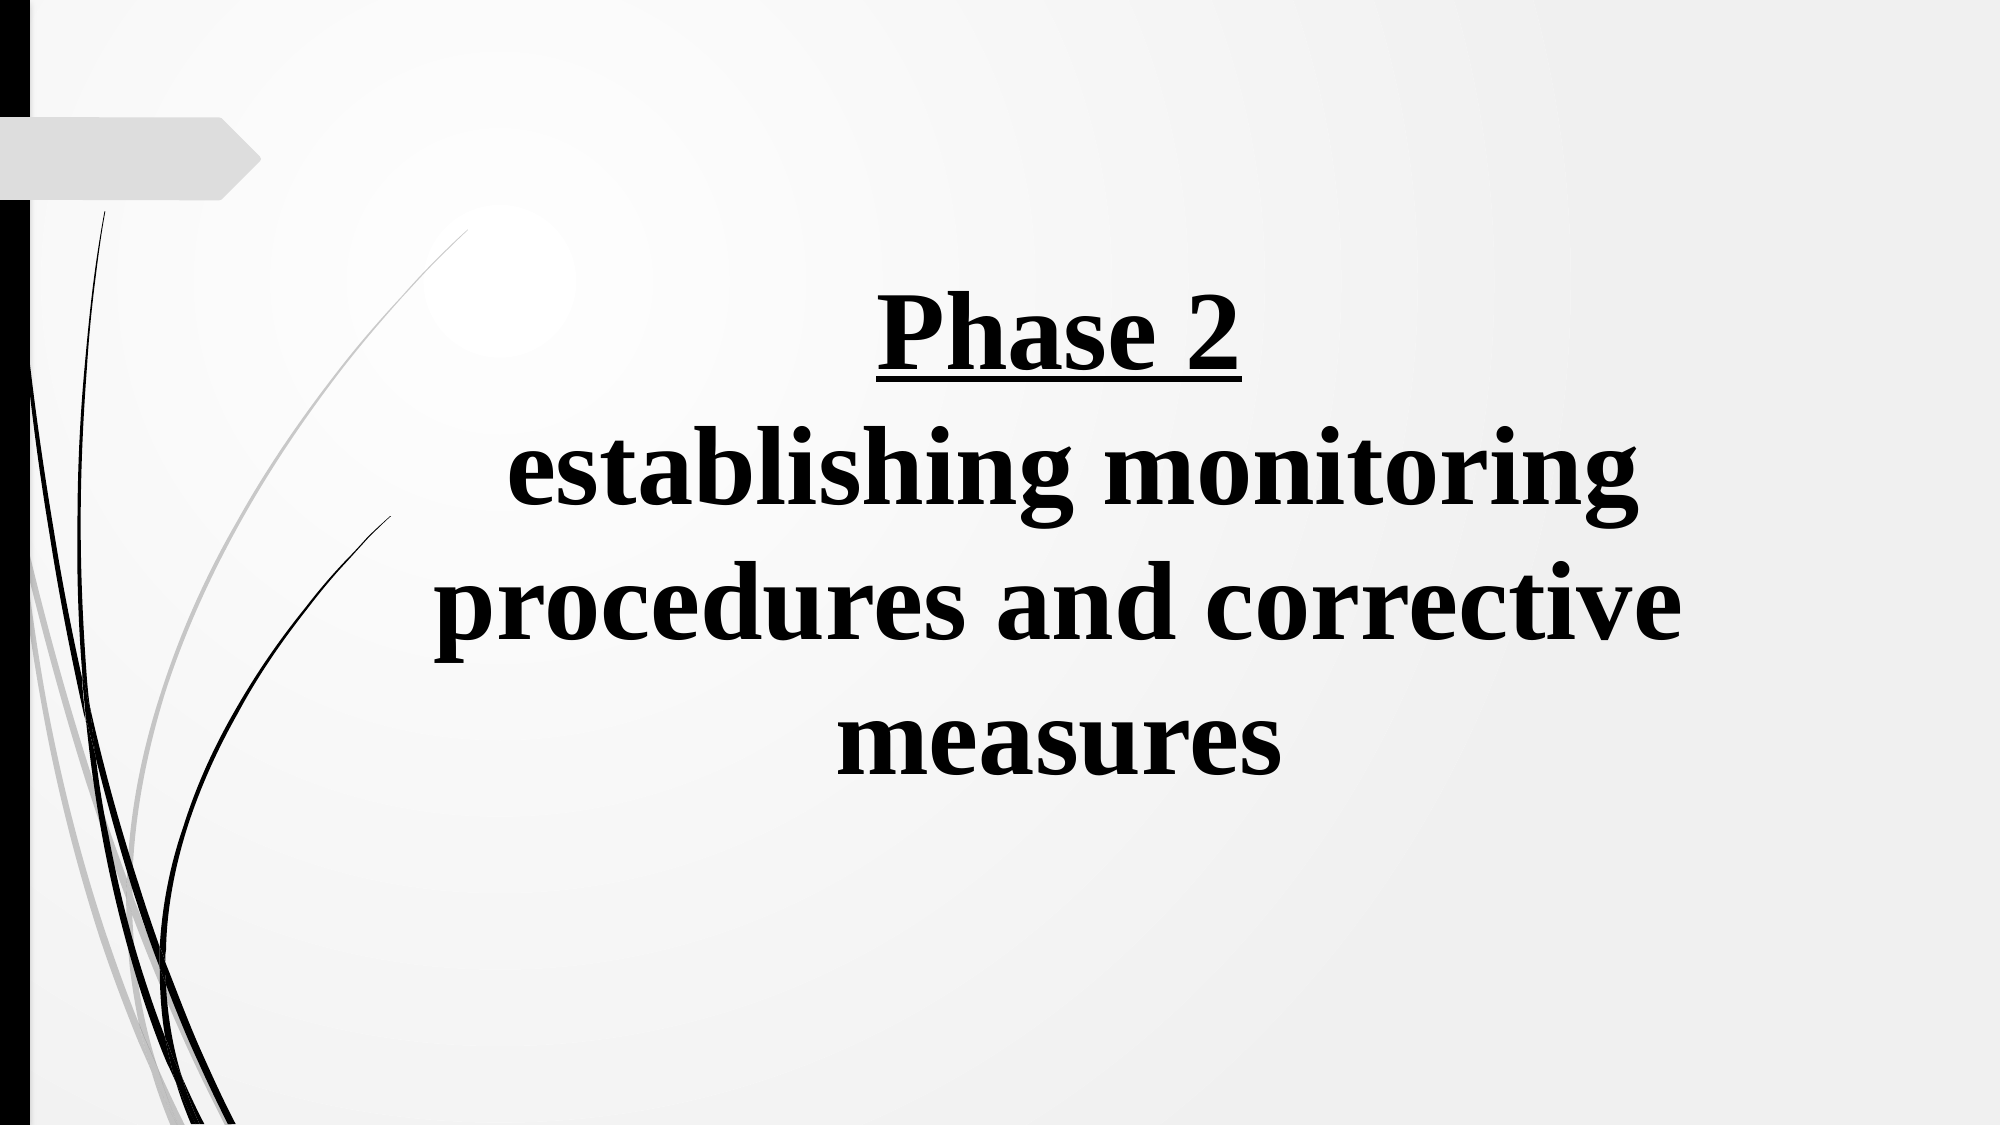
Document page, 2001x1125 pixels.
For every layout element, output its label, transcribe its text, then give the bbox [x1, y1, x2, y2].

title Phase 2 establishing monitoring procedures and corrective measures [328, 249, 1791, 849]
